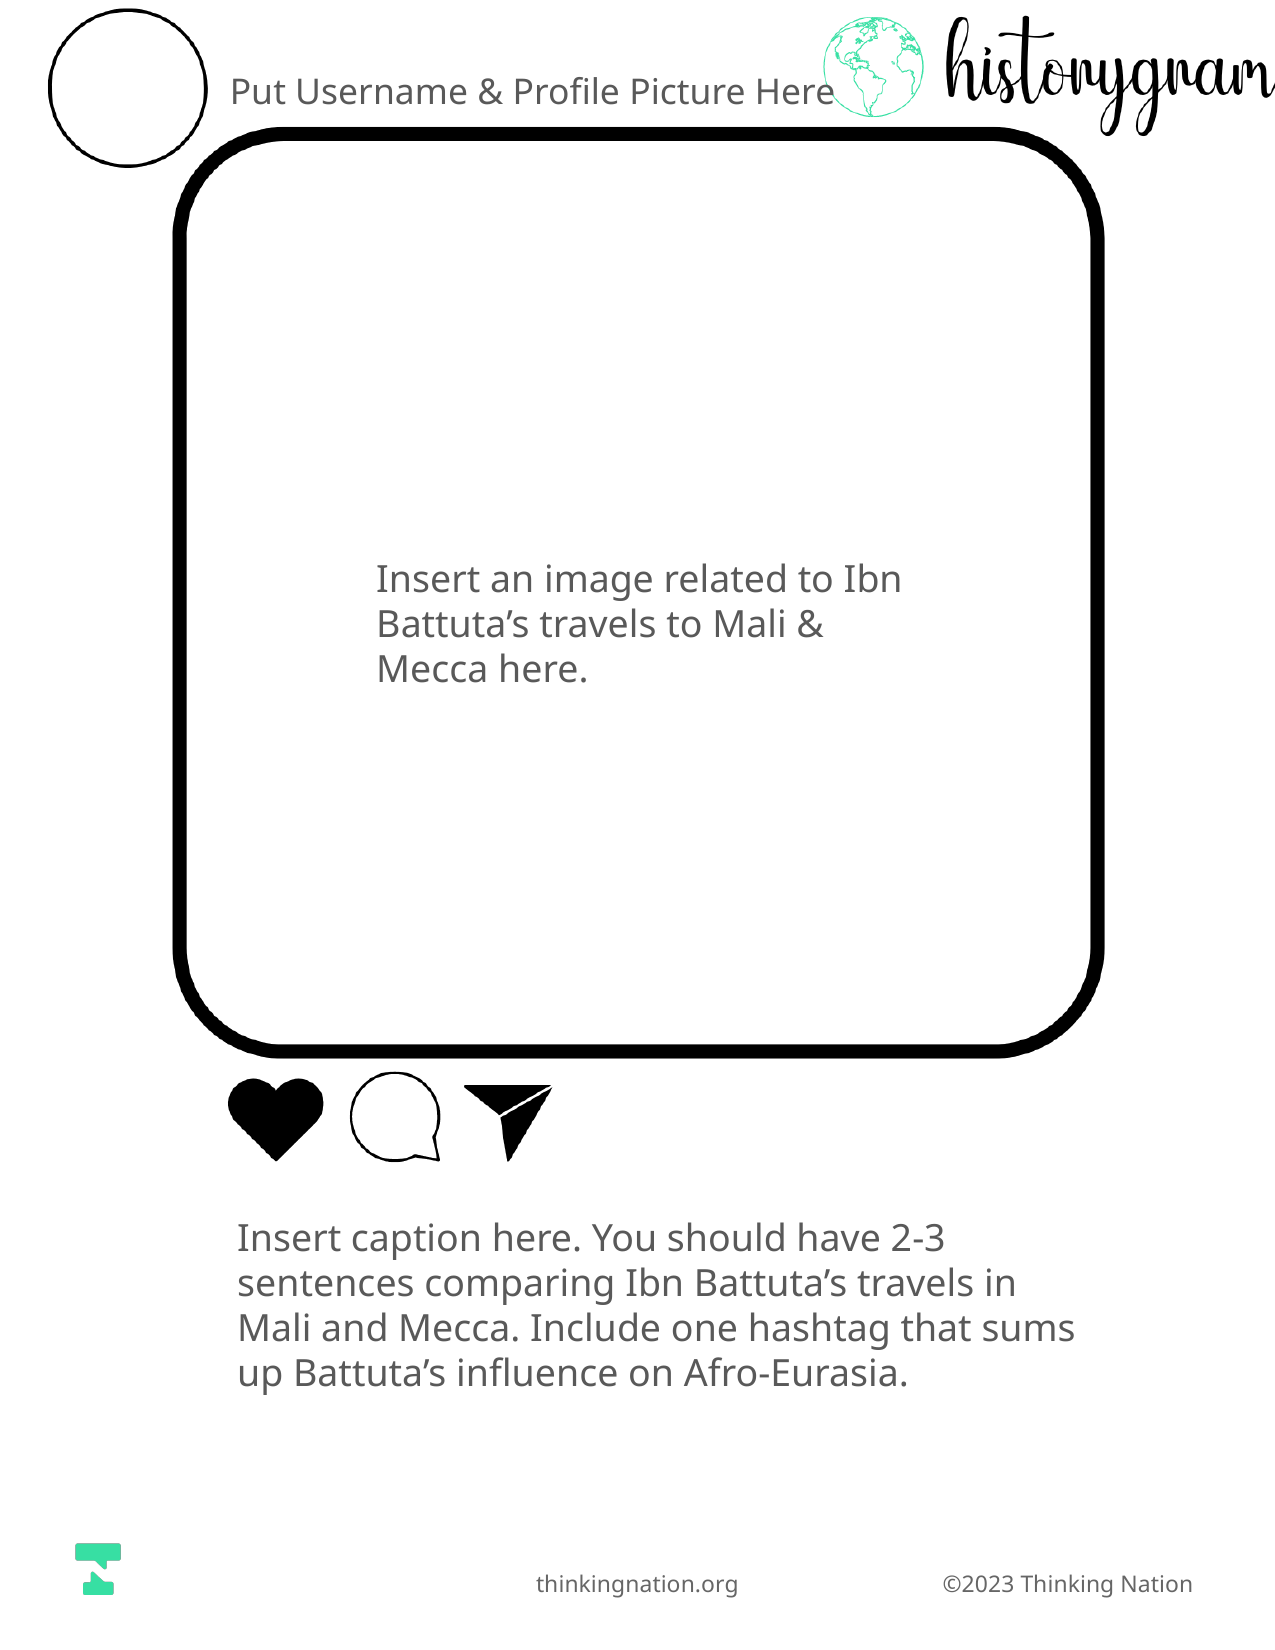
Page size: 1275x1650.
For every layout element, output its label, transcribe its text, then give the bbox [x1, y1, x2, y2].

picture [0, 0, 1275, 1650]
text_box Insert caption here. You should have 2-3 sentences comparing Ibn Battuta’s travels in Mali and Mecca. Include one hashtag that sums up Battuta’s influence on Afro-Eurasia. [222, 1198, 1099, 1507]
text_box Put Username & Profile Picture Here [214, 53, 870, 105]
text_box thinkingnation.org [486, 1553, 789, 1605]
text_box Insert an image related to Ibn Battuta’s travels to Mali & Mecca here. [361, 539, 931, 750]
text_box ©2023 Thinking Nation [907, 1553, 1210, 1605]
